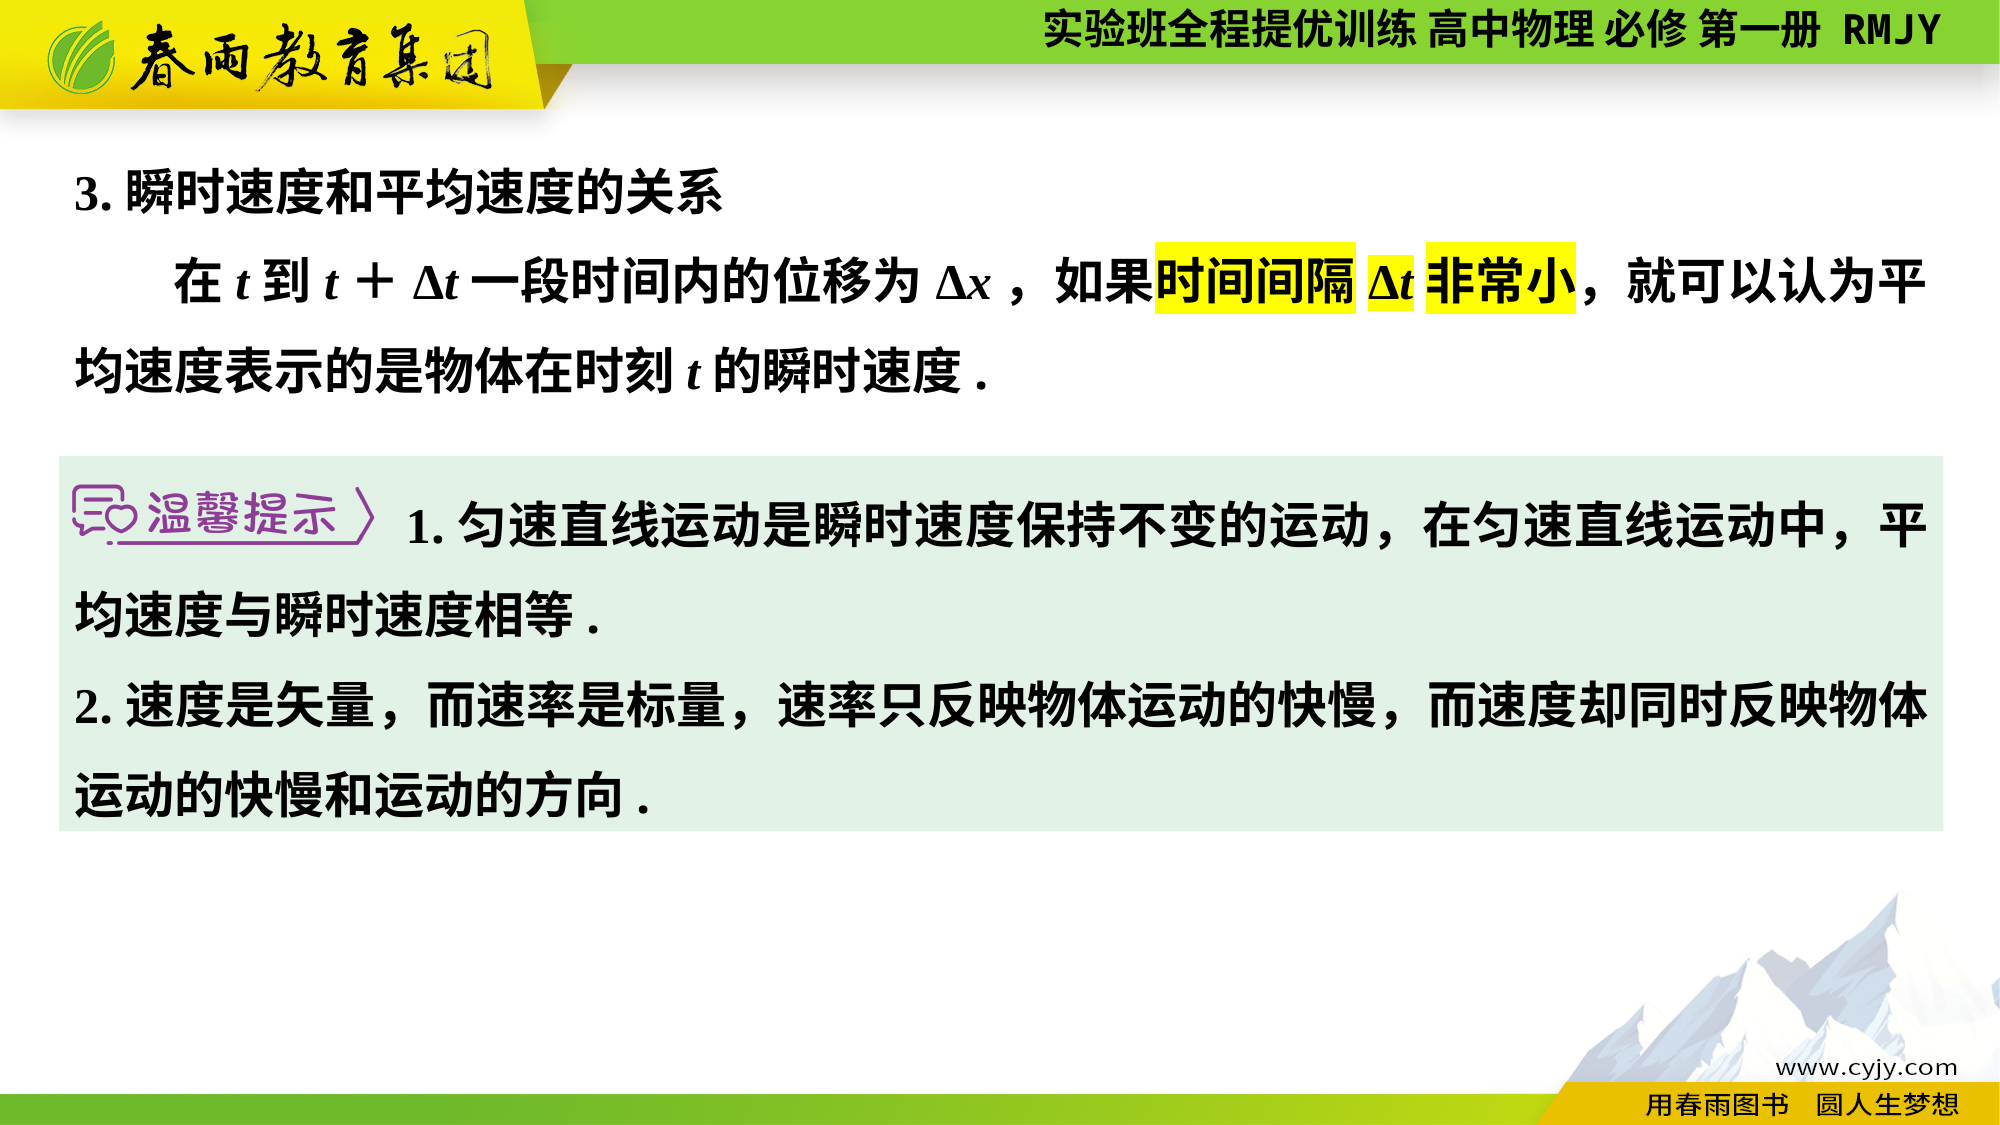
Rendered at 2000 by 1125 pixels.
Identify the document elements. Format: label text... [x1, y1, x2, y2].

text_box 1.匀速直线运动是瞬时速度保持不变的运动，在匀速直线运动中，平均速度与瞬时速度相等. 2.速度是矢量，而速率是标量，速率只反映物体运动的快慢，而速度却同时反映物体运动的快慢和运动的方向. [59, 456, 1944, 832]
picture [0, 0, 2000, 1125]
